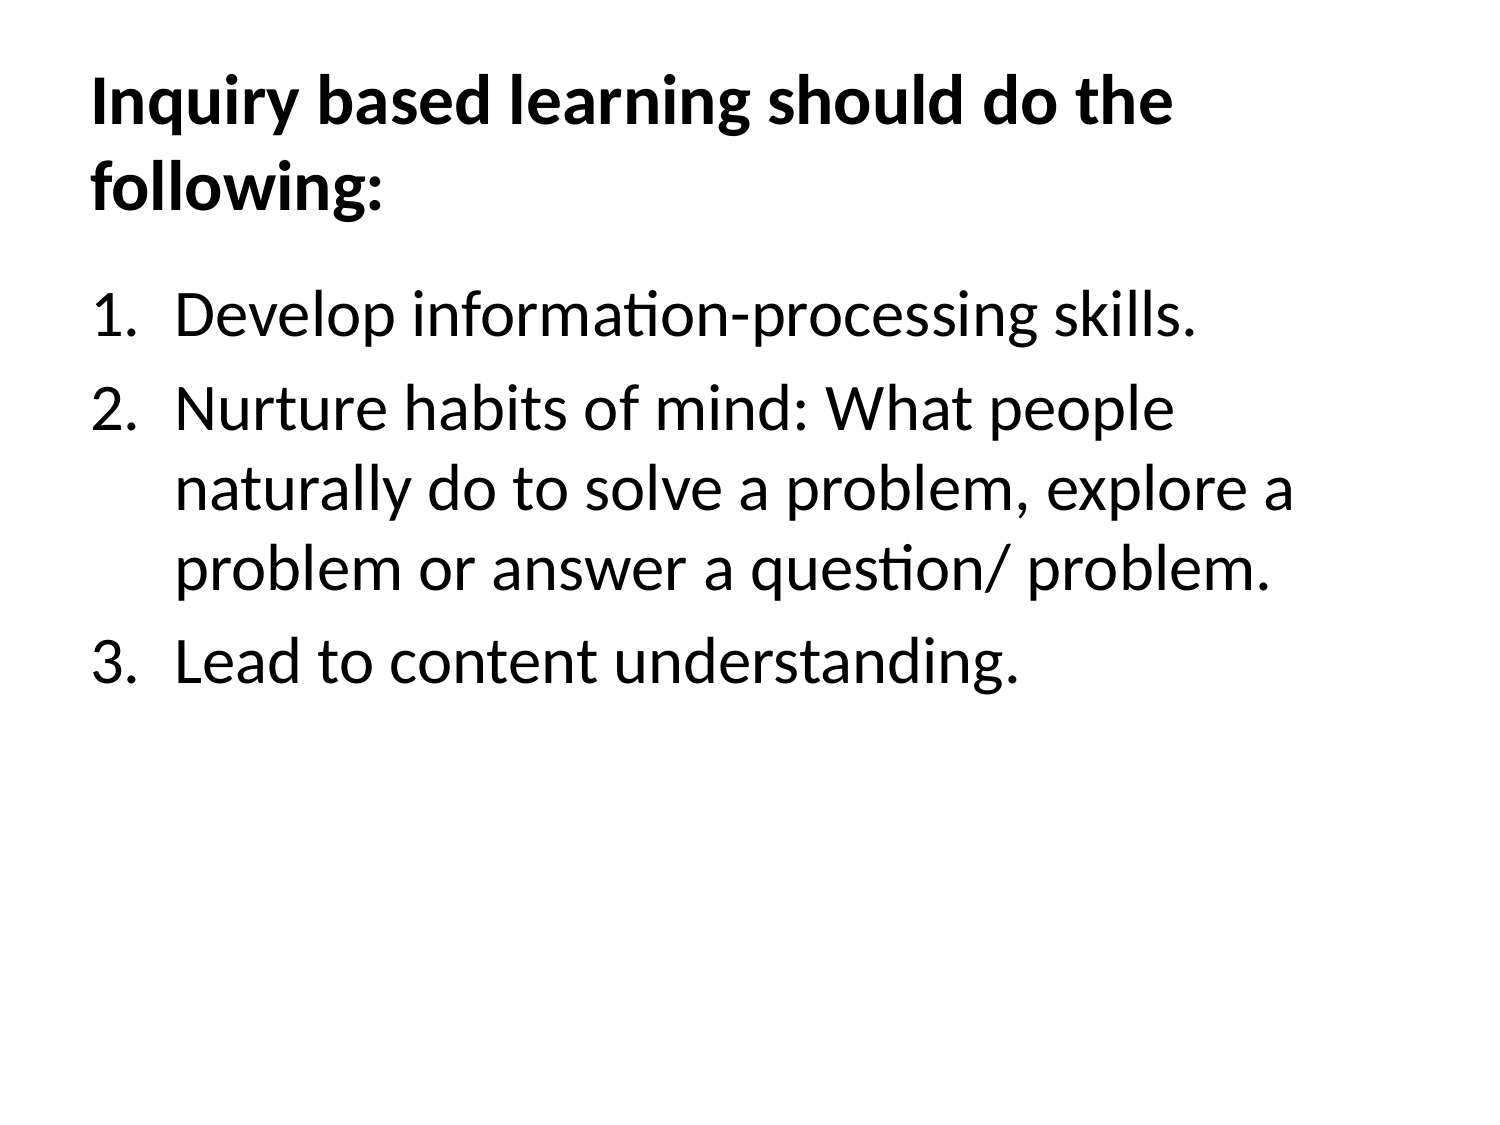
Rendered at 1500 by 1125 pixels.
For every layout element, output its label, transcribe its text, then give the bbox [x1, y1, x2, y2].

list Develop information-processing skills. Nurture habits of mind: What people naturally do to solve a problem, explore a problem or answer a question/ problem. Lead to content understanding. [75, 262, 1425, 1005]
title Inquiry based learning should do the following: [75, 45, 1425, 233]
